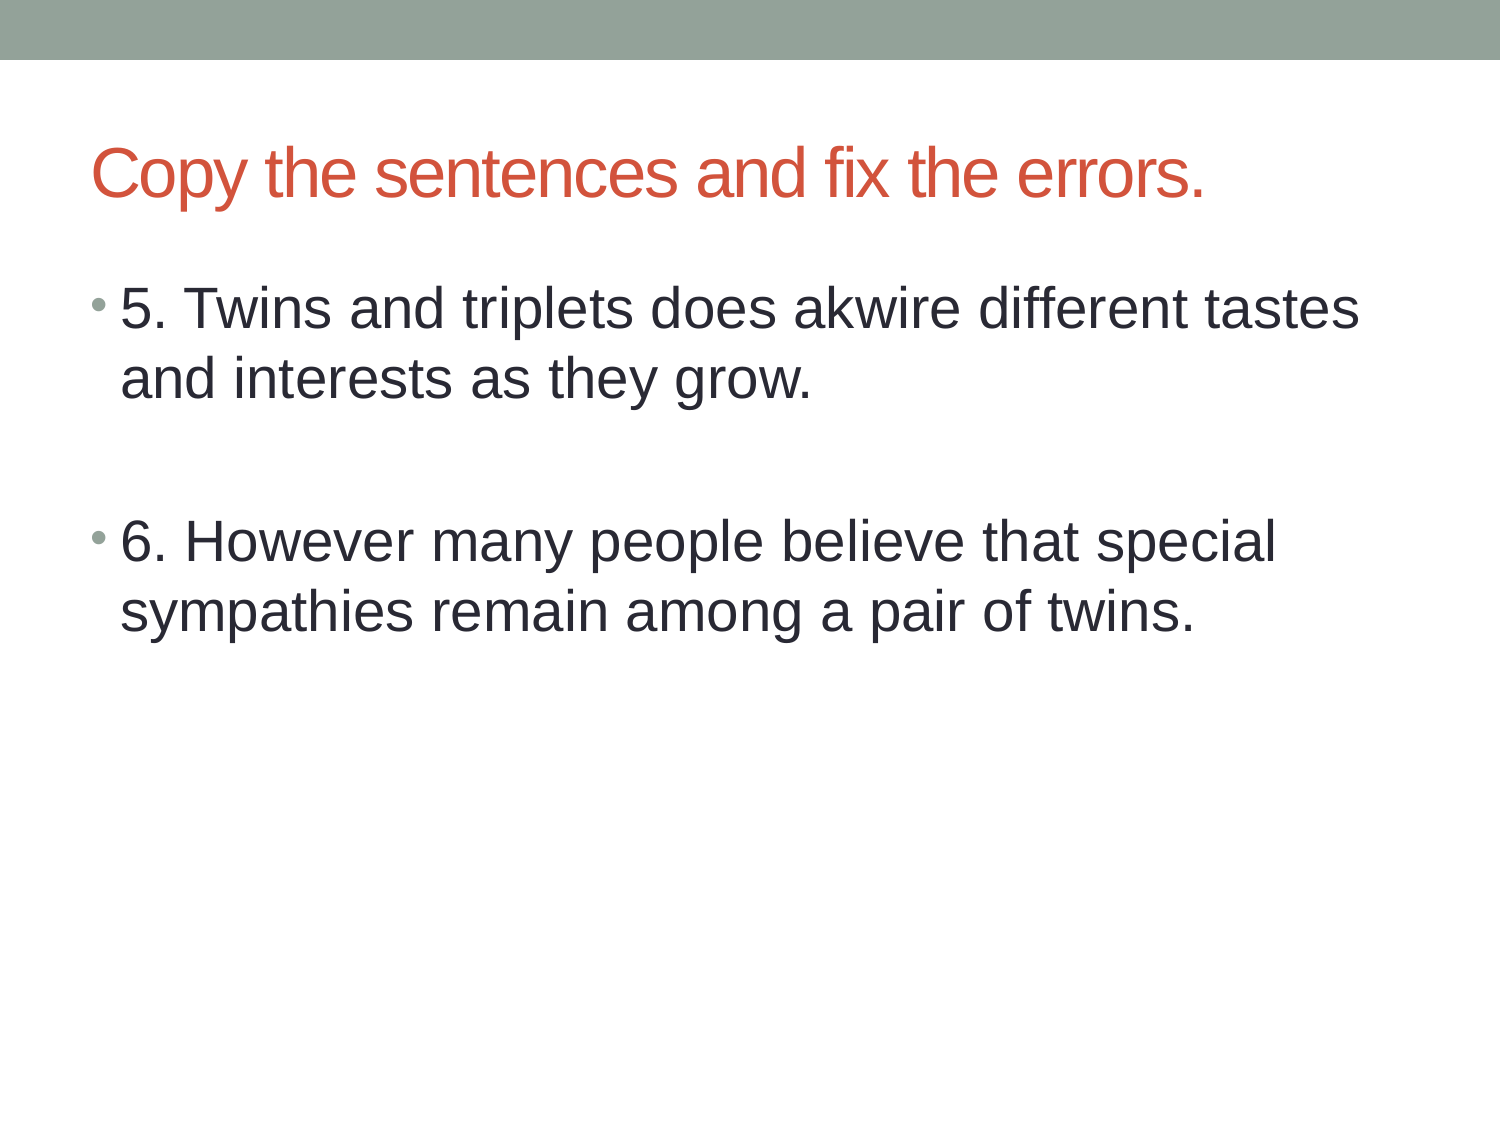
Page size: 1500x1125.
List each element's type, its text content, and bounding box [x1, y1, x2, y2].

list 5. Twins and triplets does akwire different tastes and interests as they grow. 6. However many people believe that special sympathies remain among a pair of twins. [75, 262, 1425, 1063]
title Copy the sentences and fix the errors. [75, 87, 1425, 250]
